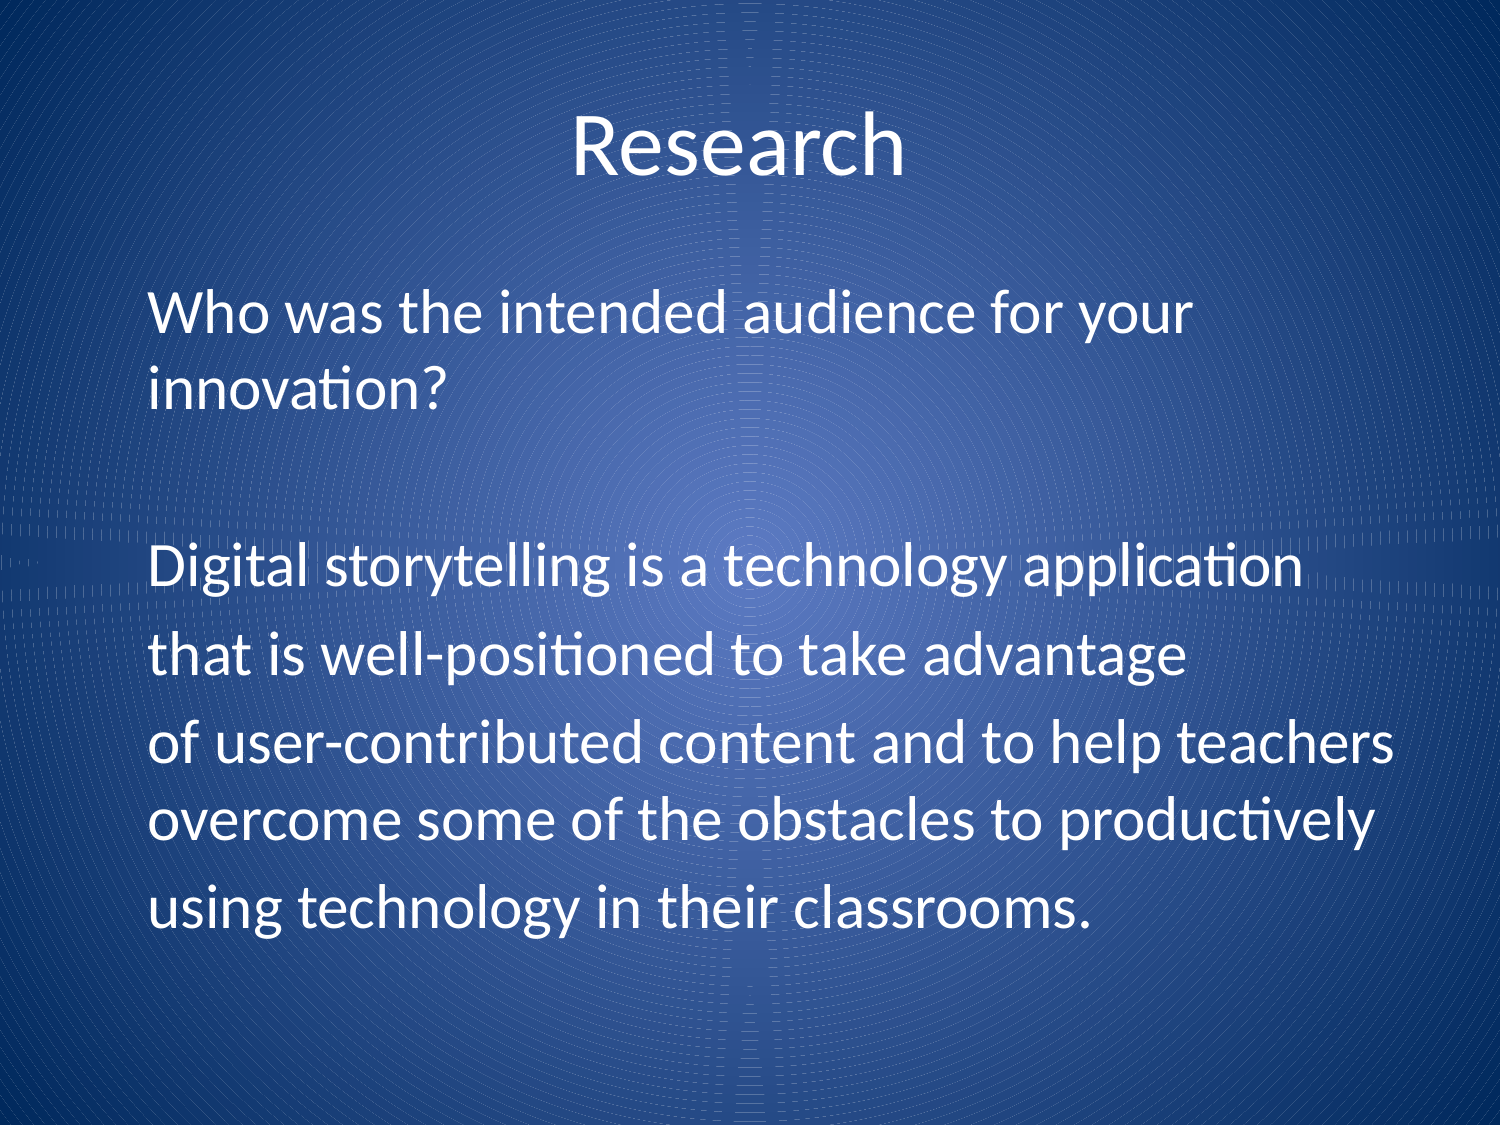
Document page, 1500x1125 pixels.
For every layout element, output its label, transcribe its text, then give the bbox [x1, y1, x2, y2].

title Research [75, 45, 1425, 233]
list Who was the intended audience for your innovation? Digital storytelling is a technology application that is well-positioned to take advantage of user-contributed content and to help teachers overcome some of the obstacles to productively using technology in their classrooms. [75, 262, 1425, 1005]
